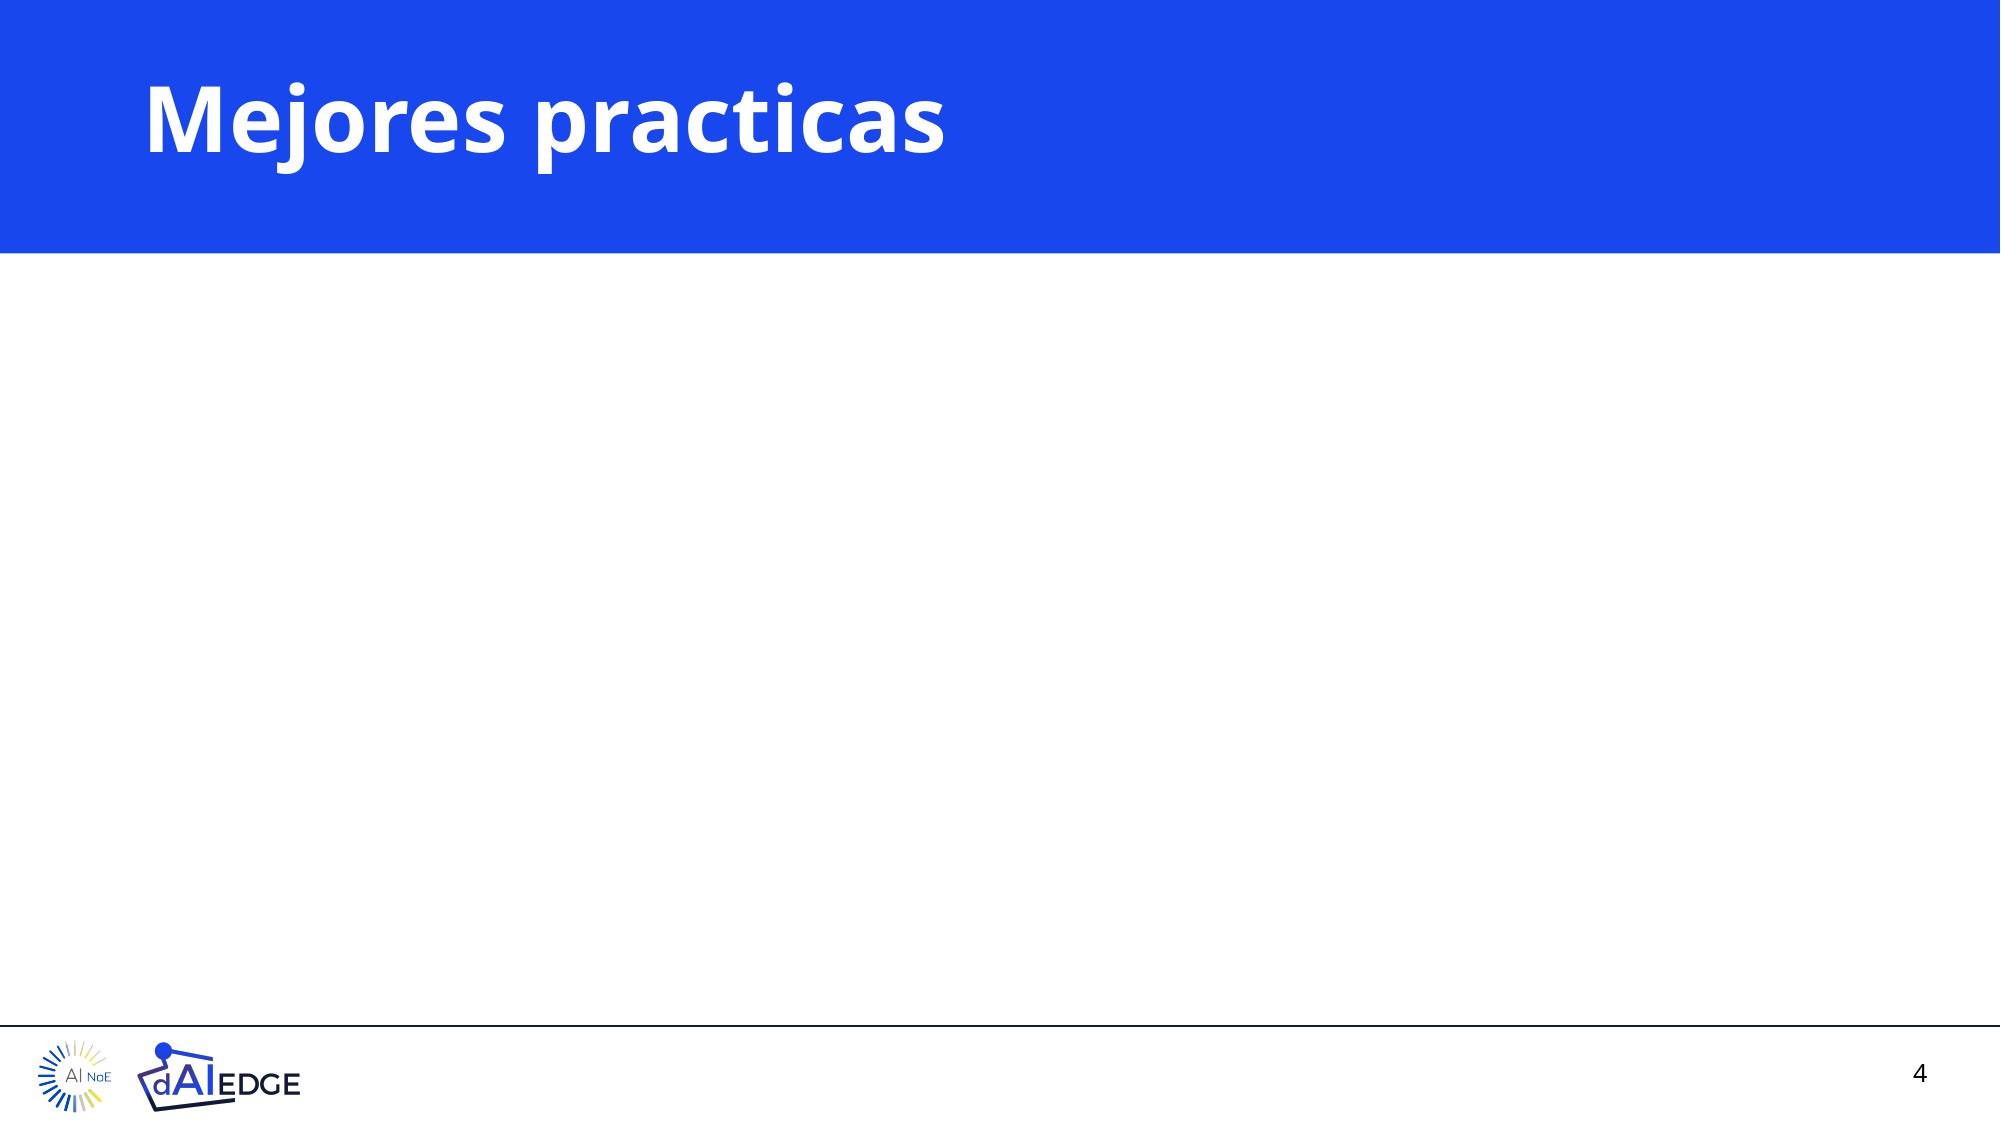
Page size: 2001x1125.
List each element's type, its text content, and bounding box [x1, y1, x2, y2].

picture [132, 1040, 305, 1115]
title Mejores practicas [128, 65, 1854, 247]
picture [22, 1025, 129, 1125]
